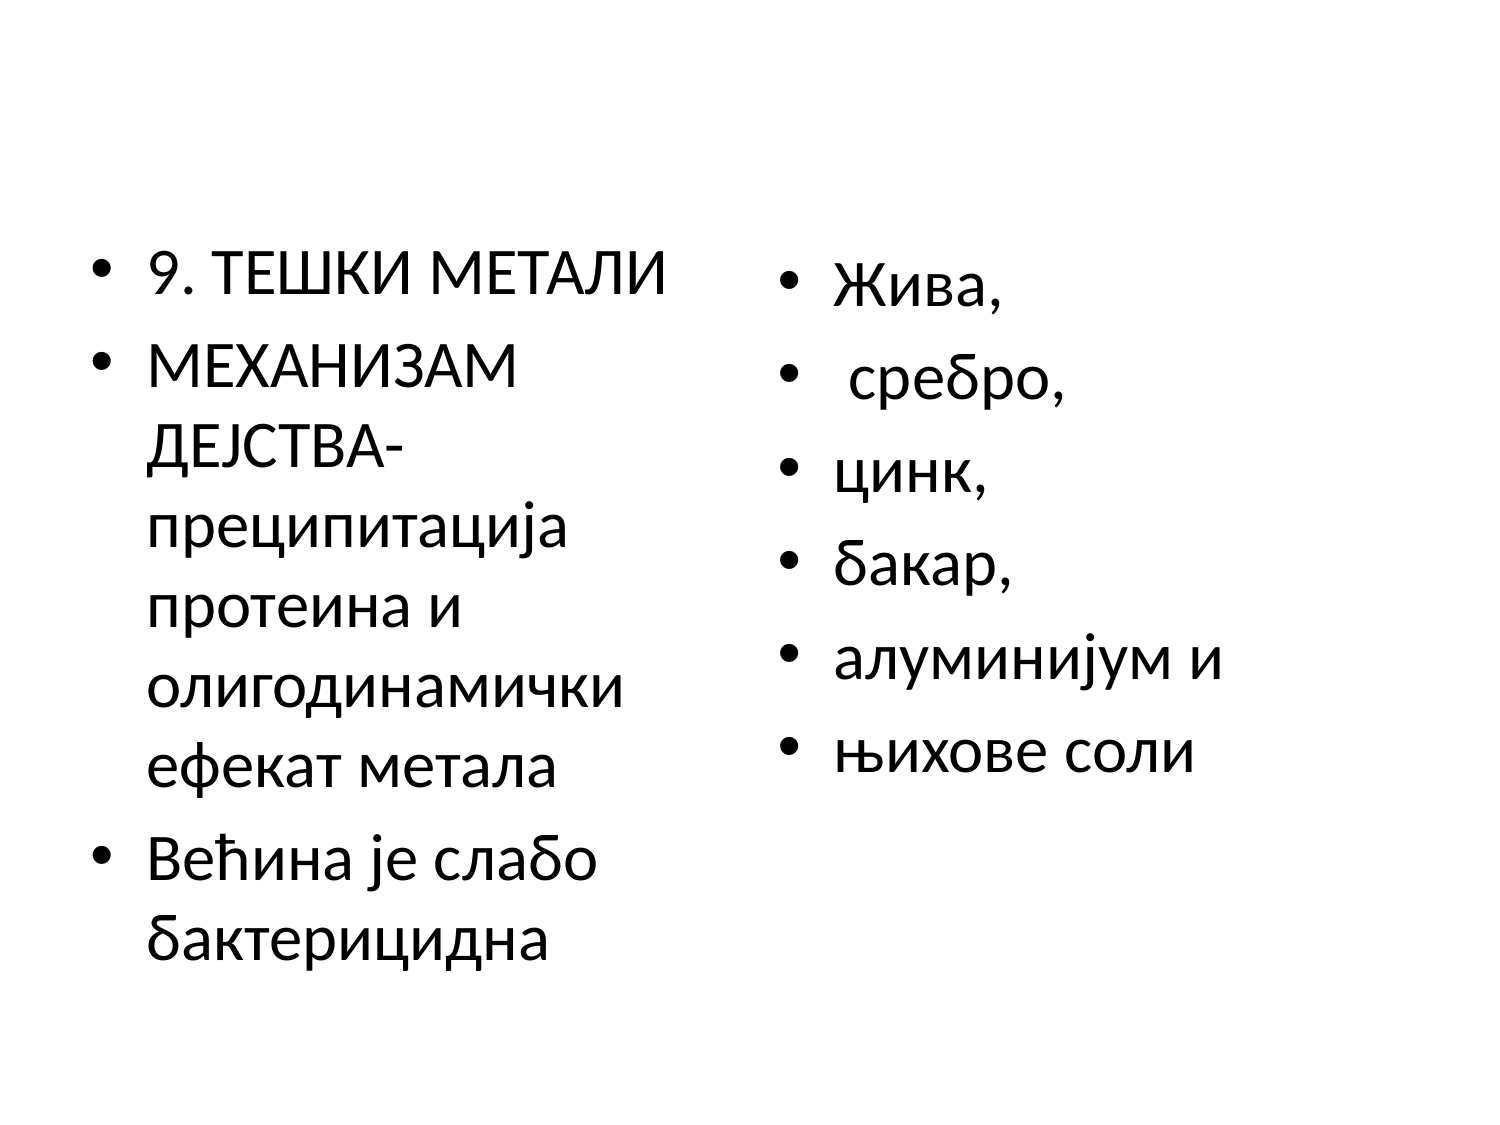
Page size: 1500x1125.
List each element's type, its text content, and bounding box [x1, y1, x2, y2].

list 9. ТЕШКИ МЕТАЛИ МЕХАНИЗАМ ДЕЈСТВА- преципитација протеина и олигодинамички ефекат метала Већина је слабо бактерицидна [75, 220, 738, 1118]
list Жива, сребро, цинк, бакар, алуминијум и њихове соли [762, 231, 1425, 1118]
